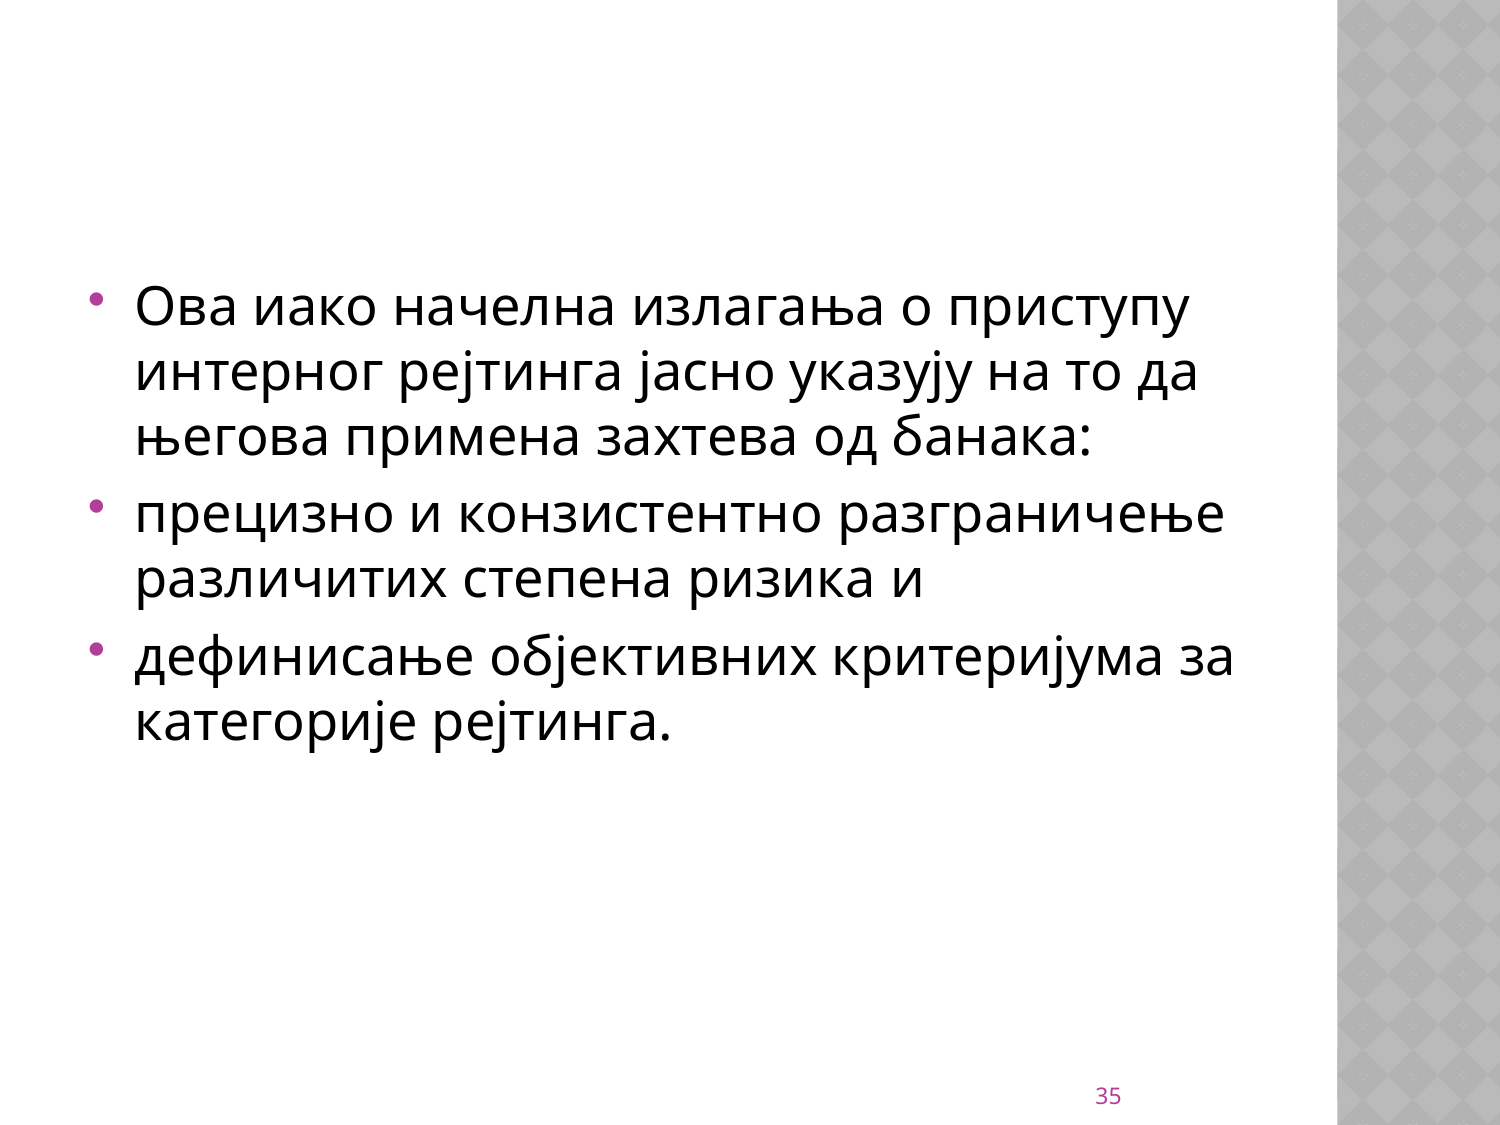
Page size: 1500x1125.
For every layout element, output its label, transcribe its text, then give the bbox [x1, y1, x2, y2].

list Ова иако начелна излагања о приступу интерног рејтинга јасно указују на то да његова примена захтева од банака: прецизно и конзистентно разграничење различитих степена ризика и дефинисање објективних критеријума за категорије рејтинга. [75, 264, 1263, 1059]
slide_number 35 [1025, 1075, 1122, 1113]
